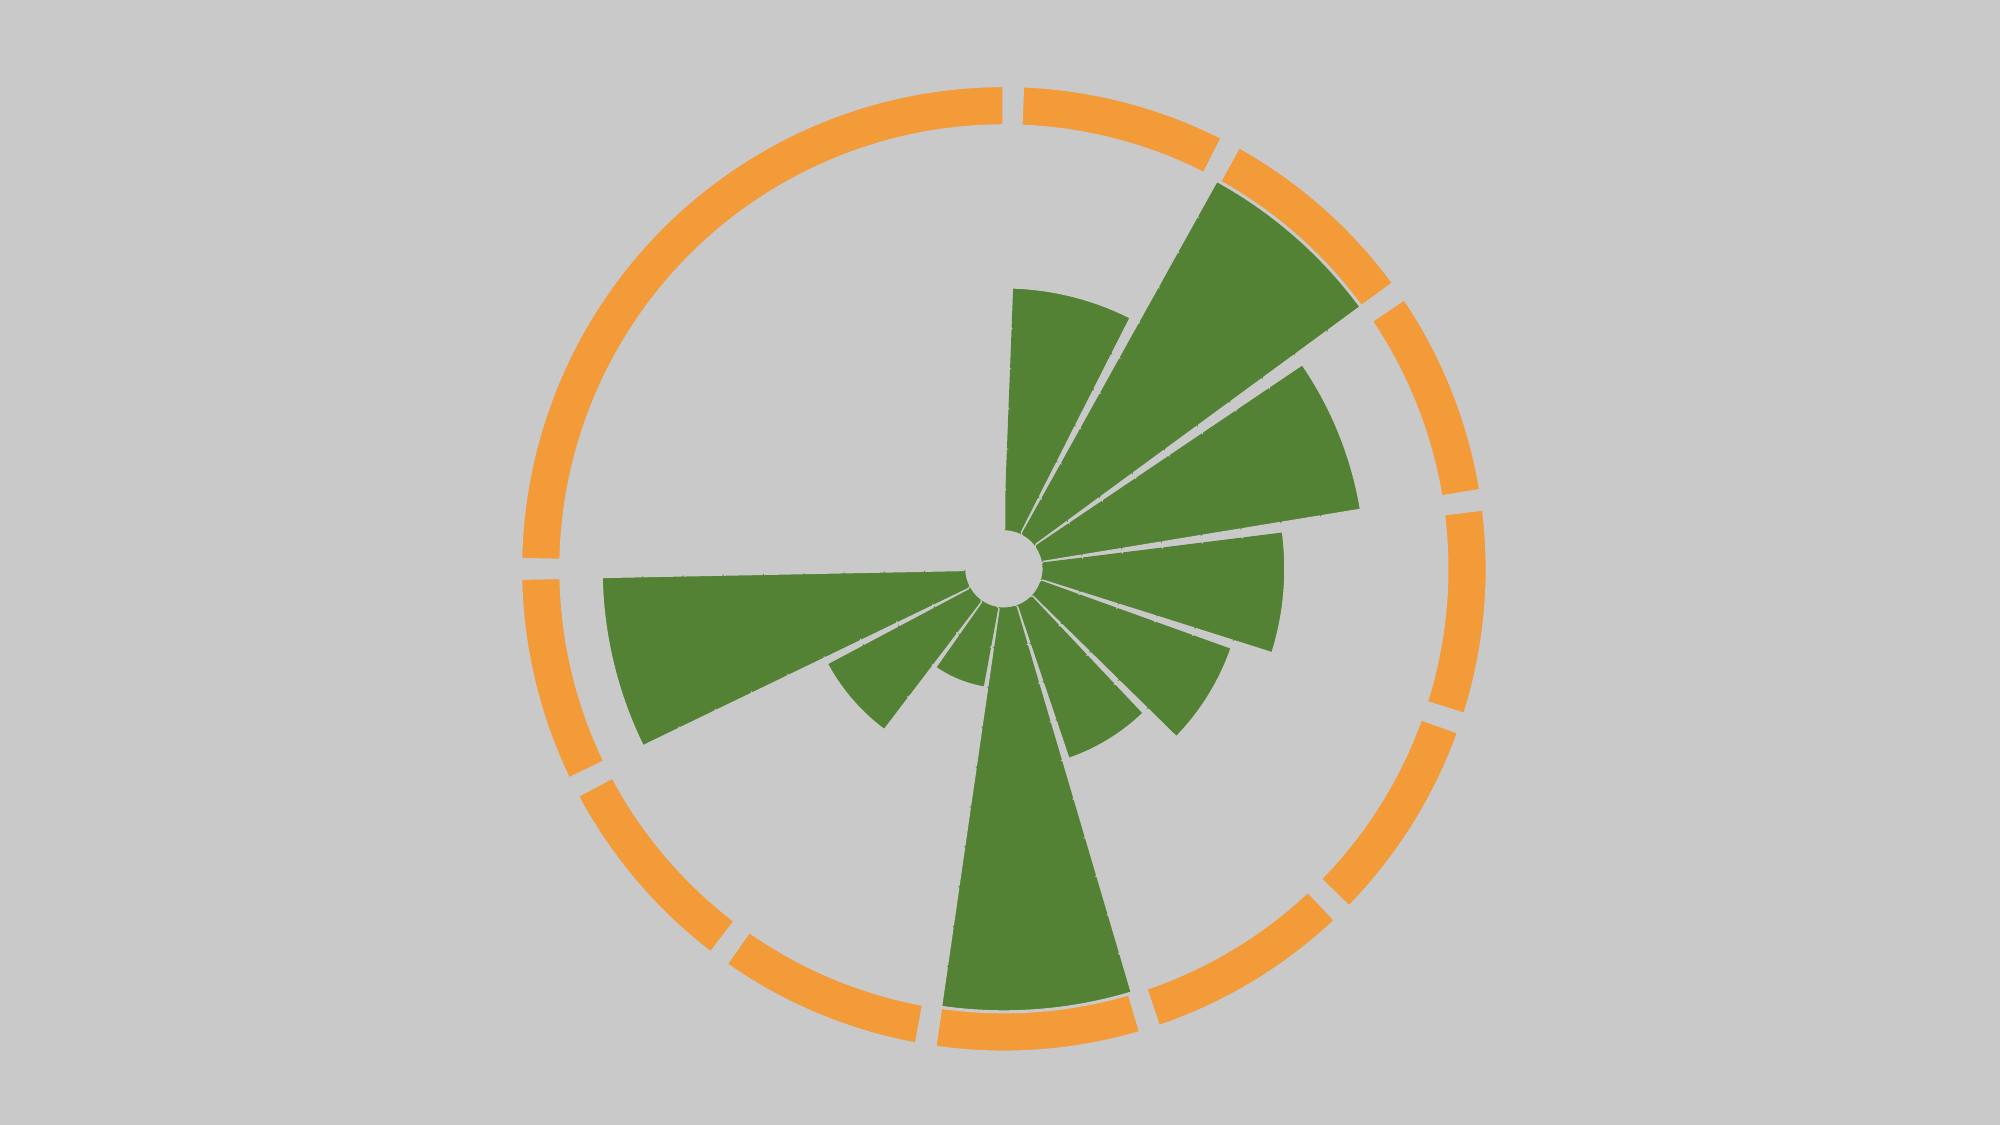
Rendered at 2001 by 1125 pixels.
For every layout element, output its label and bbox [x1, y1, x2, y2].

chart [241, 65, 1767, 1073]
